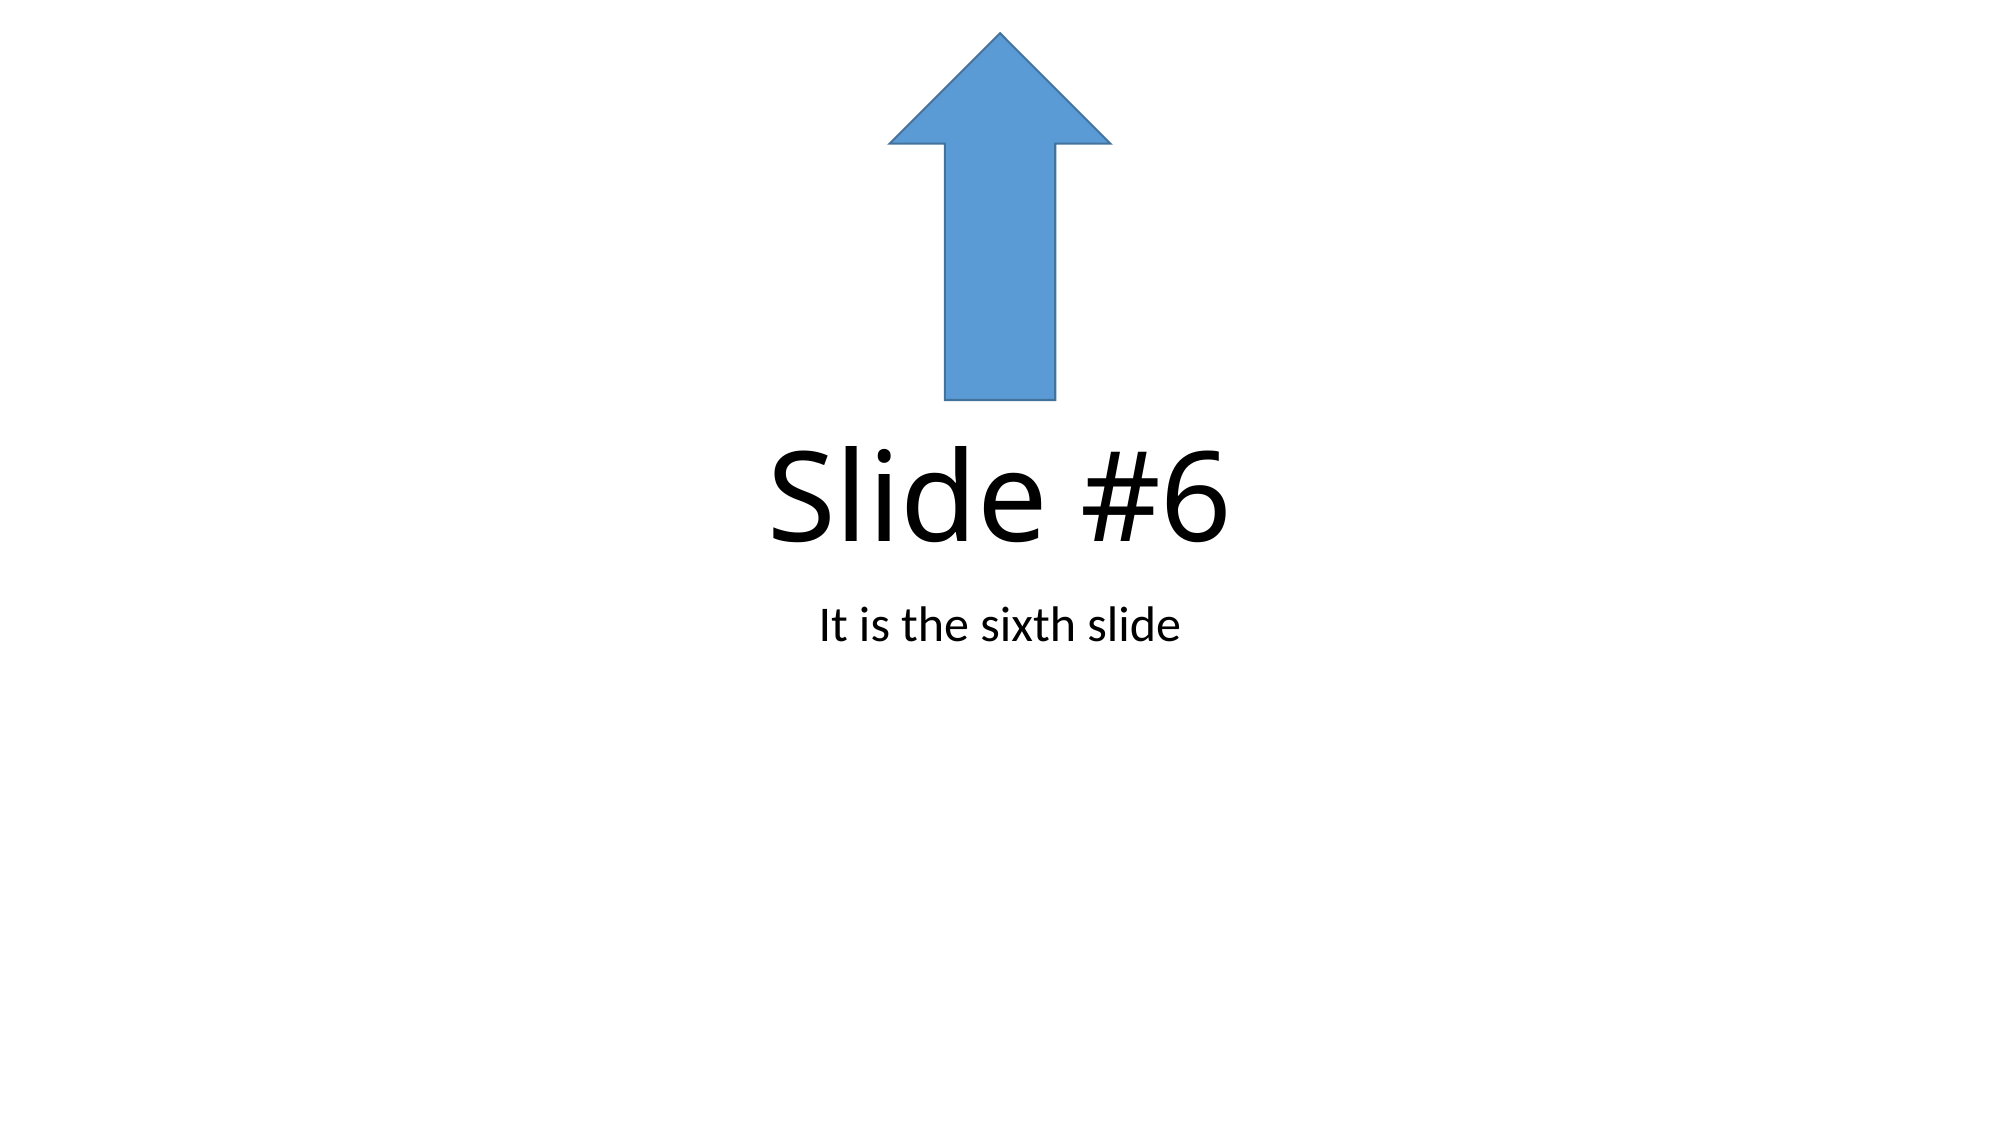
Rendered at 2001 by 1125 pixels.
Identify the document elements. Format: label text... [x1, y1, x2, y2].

subtitle It is the sixth slide [249, 590, 1750, 863]
title Slide #6 [249, 184, 1750, 576]
text_box [887, 31, 1113, 402]
